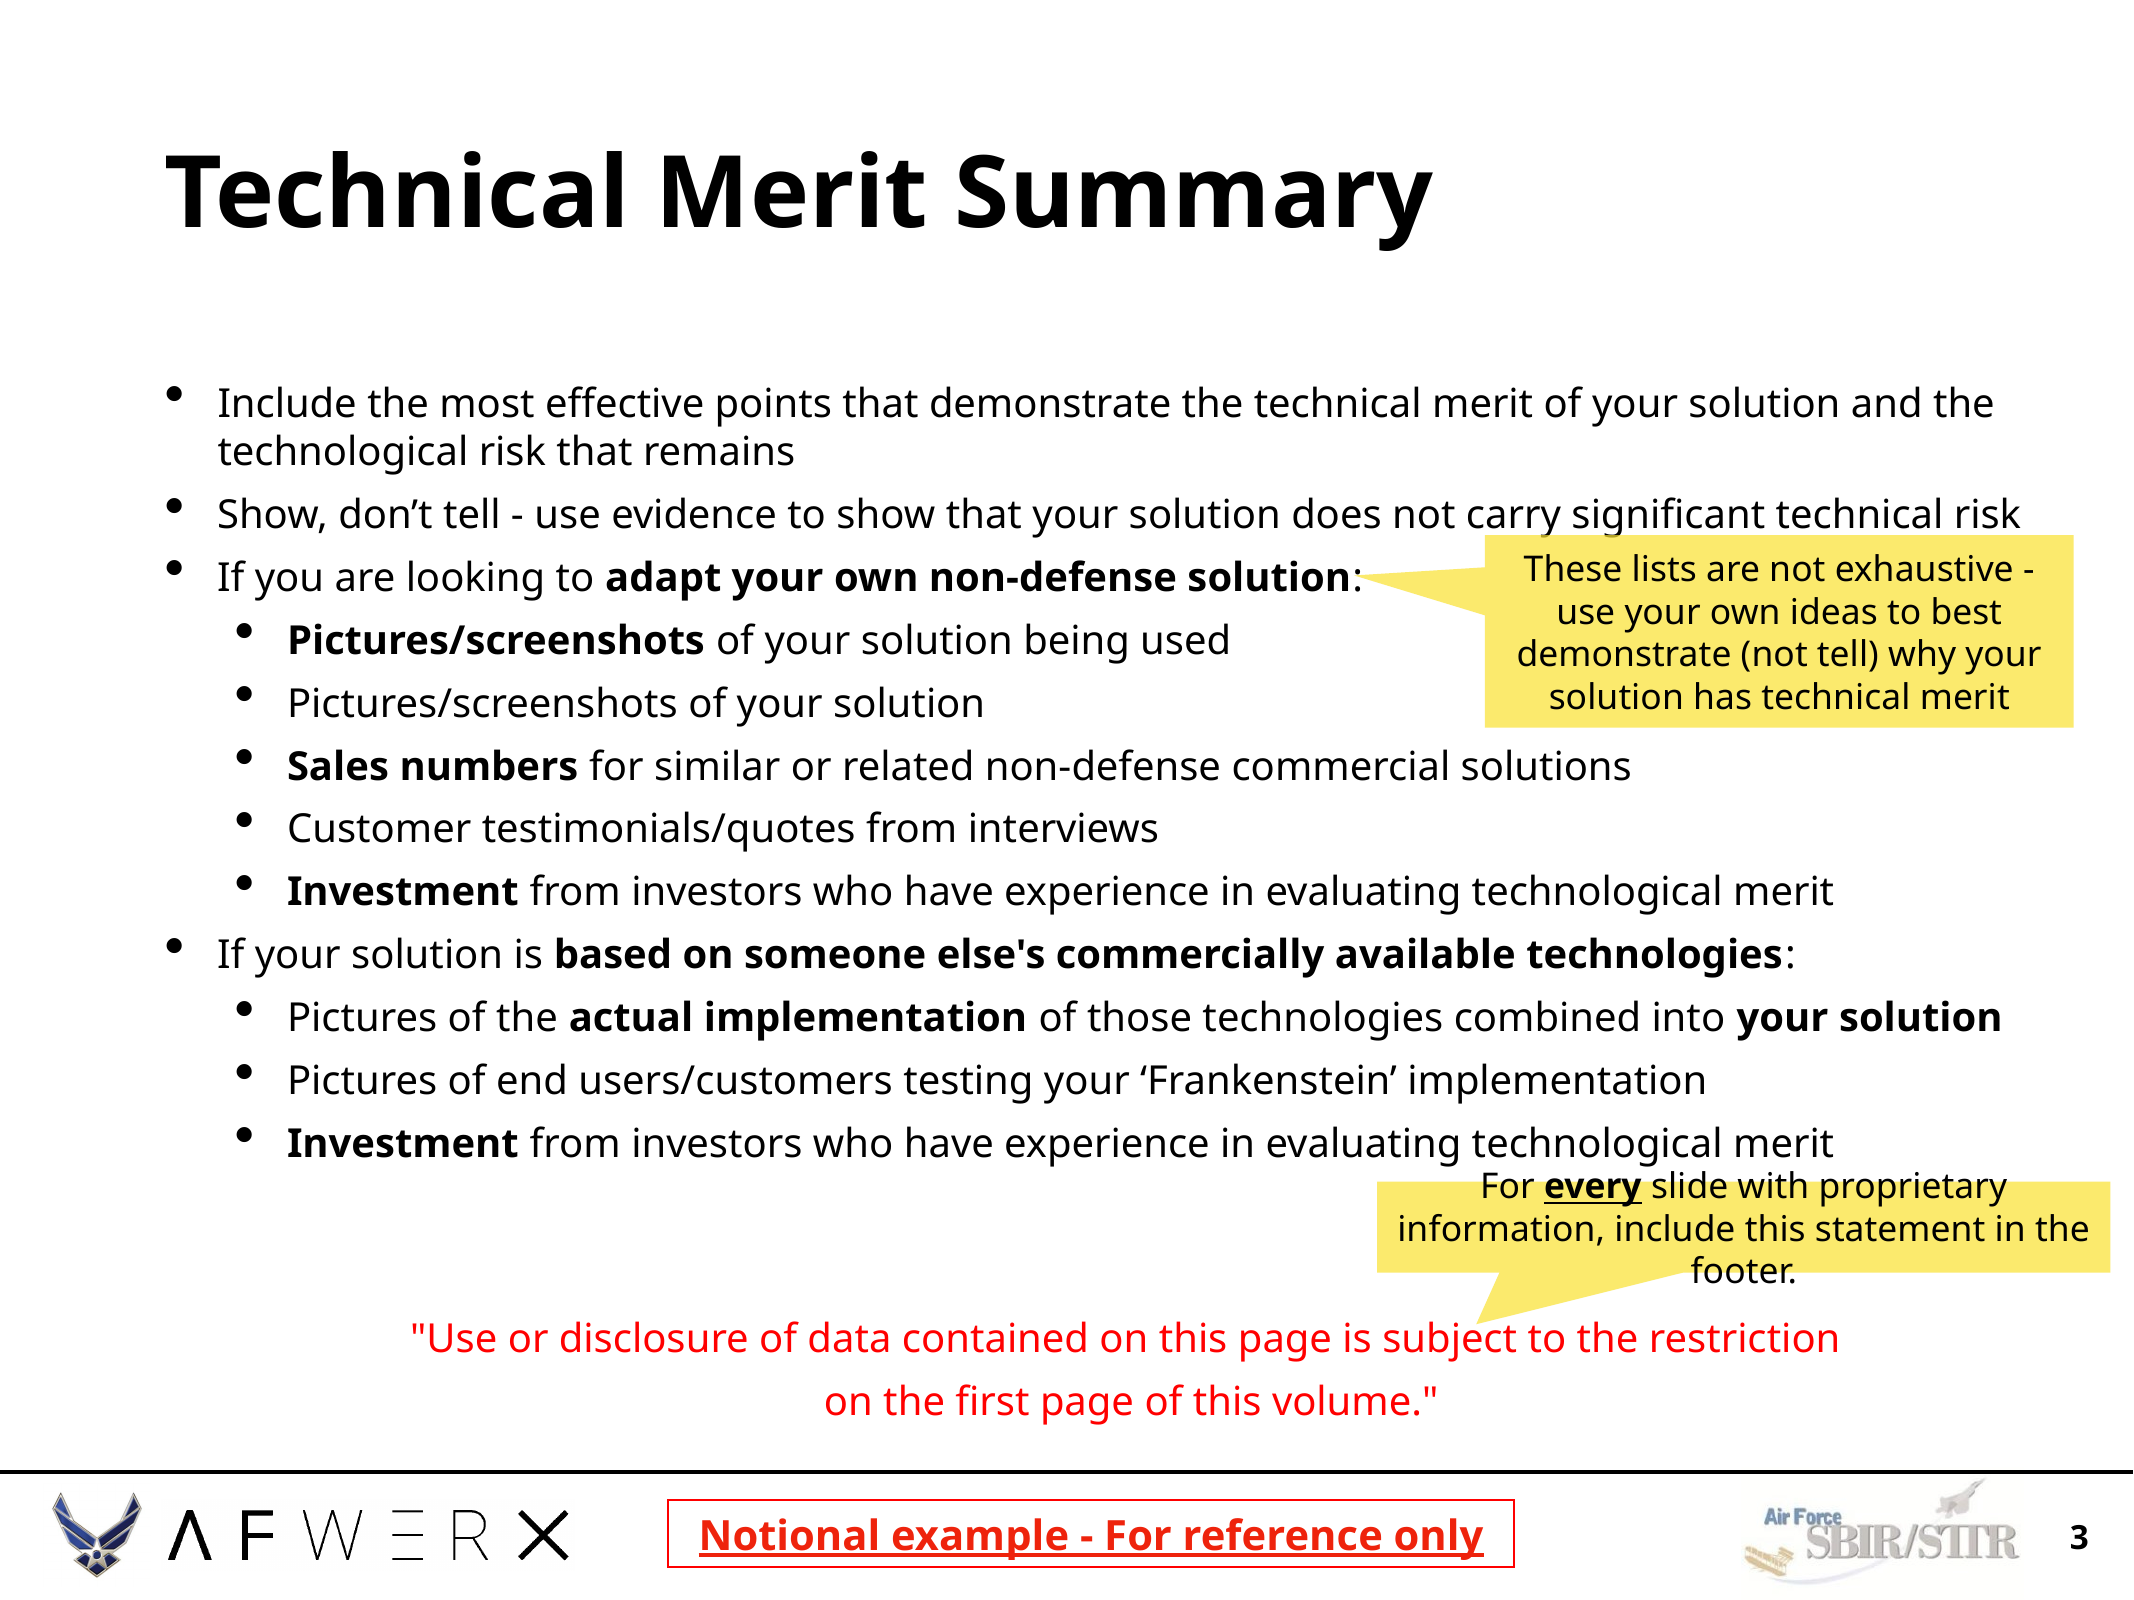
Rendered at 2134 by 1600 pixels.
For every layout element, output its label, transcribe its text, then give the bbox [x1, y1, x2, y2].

picture [43, 1483, 151, 1587]
list Include the most effective points that demonstrate the technical merit of your solution and the technological risk that remains Show, don’t tell - use evidence to show that your solution does not carry significant technical risk If you are looking to adapt your own non-defense solution: Pictures/screenshots of your solution being used Pictures/screenshots of your solution Sales numbers for similar or related non-defense commercial solutions Customer testimonials/quotes from interviews Investment from investors who have experience in evaluating technological merit If your solution is based on someone else's commercially available technologies: Pictures of the actual implementation of those technologies combined into your solution Pictures of end users/customers testing your ‘Frankenstein’ implementation Investment from investors who have experience in evaluating technological merit "Use or disclosure of data contained on this page is subject to the restriction on the first page of this volume." [155, 368, 2038, 1464]
title Technical Merit Summary [155, 41, 1978, 334]
text_box For every slide with proprietary information, include this statement in the footer. [1377, 1181, 2111, 1325]
text_box These lists are not exhaustive - use your own ideas to best demonstrate (not tell) why your solution has technical merit [1354, 535, 2074, 728]
text_box Most Phase I companies do have these costs. Provide estimates and top-level details of your estimated travel costs. (The actual values are likely to be different than these estimates, and that is okay.) [1741, 1474, 2024, 1600]
